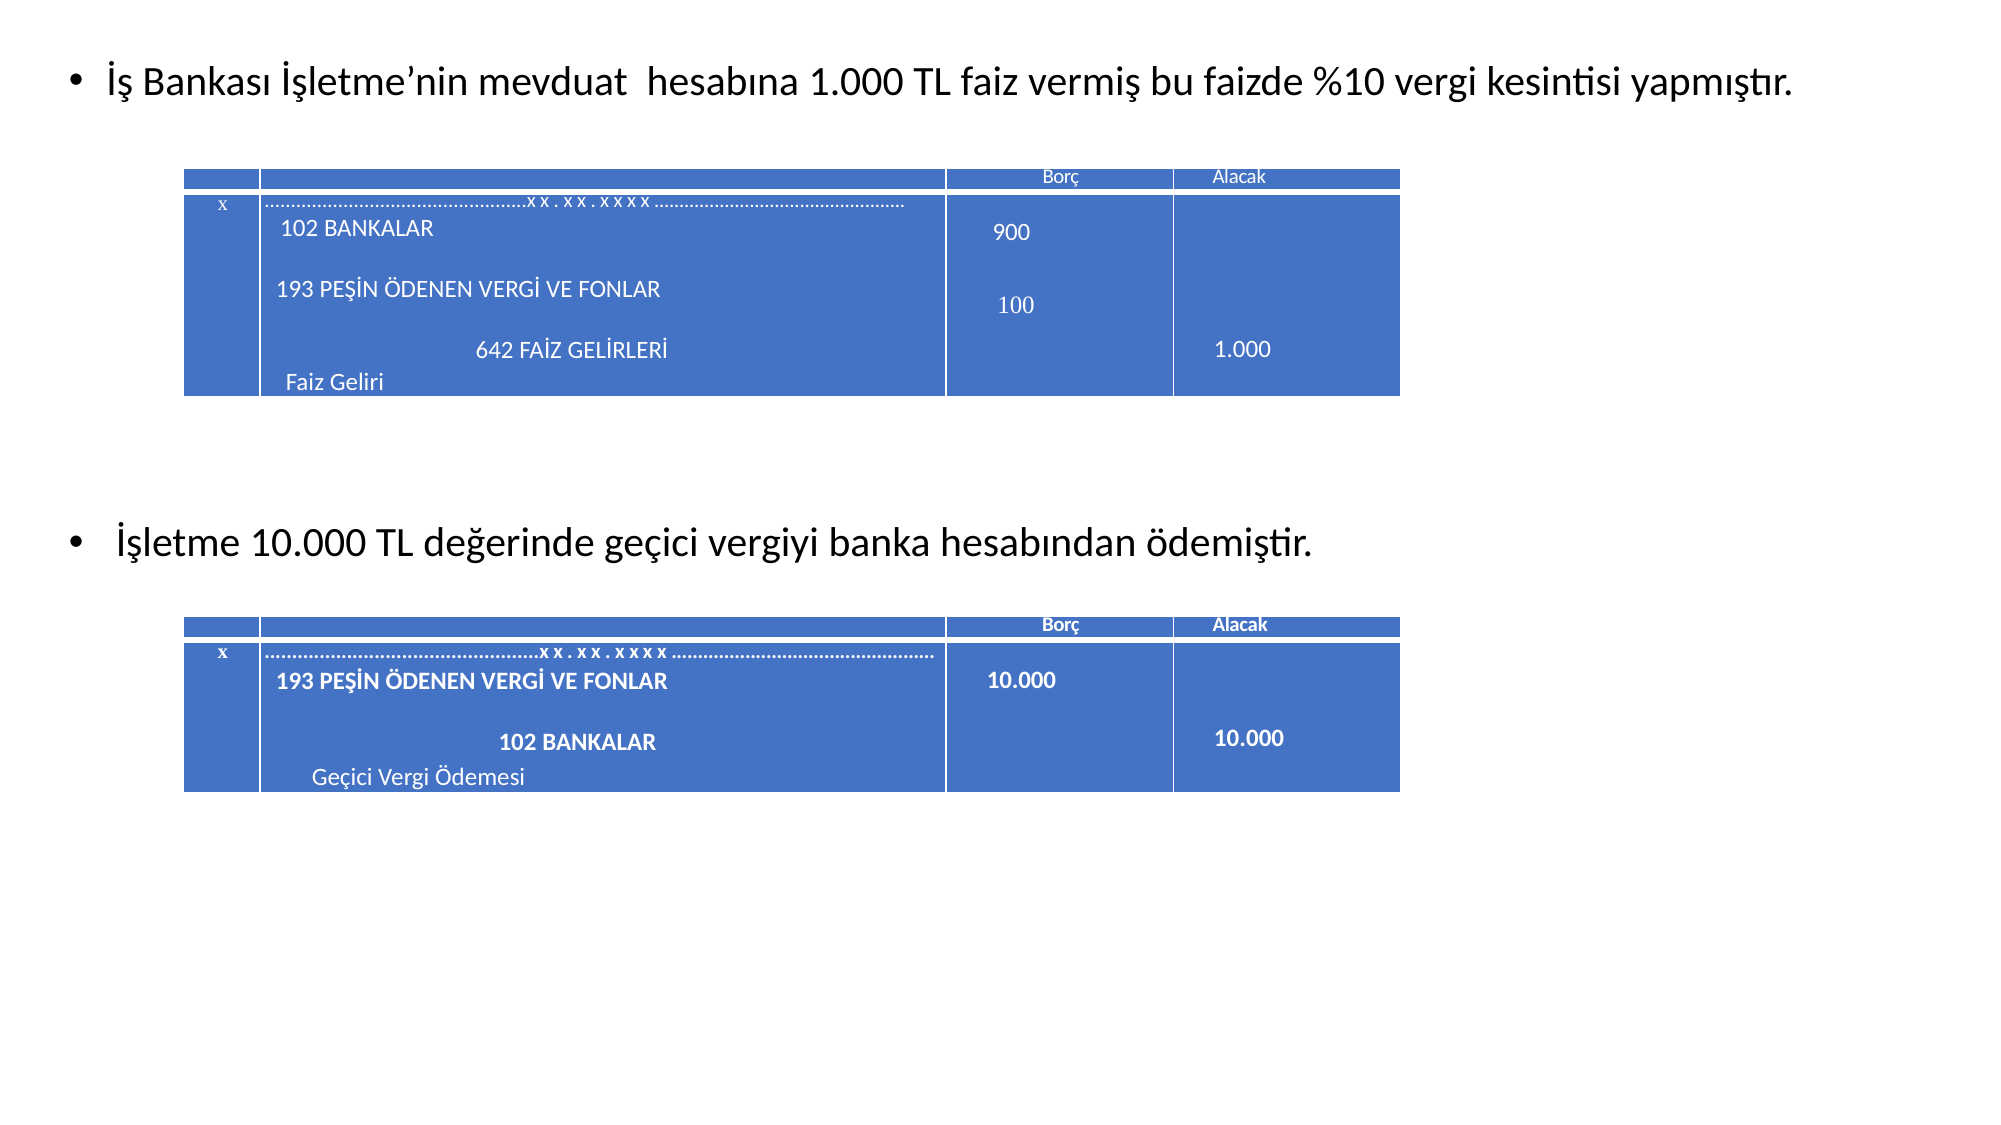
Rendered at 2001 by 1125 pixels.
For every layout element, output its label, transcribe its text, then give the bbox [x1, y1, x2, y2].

table_header Borç [947, 169, 1173, 189]
table_header Alacak [1174, 169, 1400, 189]
table_header [184, 617, 259, 637]
list İş Bankası İşletme’nin mevduat hesabına 1.000 TL faiz vermiş bu faizde %10 vergi kesintisi yapmıştır. İşletme 10.000 TL değerinde geçici vergiyi banka hesabından ödemiştir. [53, 51, 1964, 1112]
table_cell 10.000 [947, 643, 1173, 792]
table_header [184, 169, 259, 189]
table_cell x [184, 643, 259, 792]
table_header Alacak [1174, 617, 1400, 637]
table_header [261, 169, 945, 189]
table_cell 10.000 [1174, 643, 1400, 792]
table_cell 900 100 [947, 195, 1173, 396]
table_header [261, 617, 945, 637]
table_header Borç [947, 617, 1173, 637]
table_cell x [184, 195, 259, 396]
table_cell ..................................................xx.xx.xxxx.................................................. 102 BANKALAR 193 PEŞİN ÖDENEN VERGİ VE FONLAR 642 FAİZ GELİRLERİ Faiz Geliri [261, 195, 945, 396]
table_cell 1.000 [1174, 195, 1400, 396]
table_cell ..................................................xx.xx.xxxx.................................................. 193 PEŞİN ÖDENEN VERGİ VE FONLAR 102 BANKALAR Geçici Vergi Ödemesi [261, 643, 945, 792]
